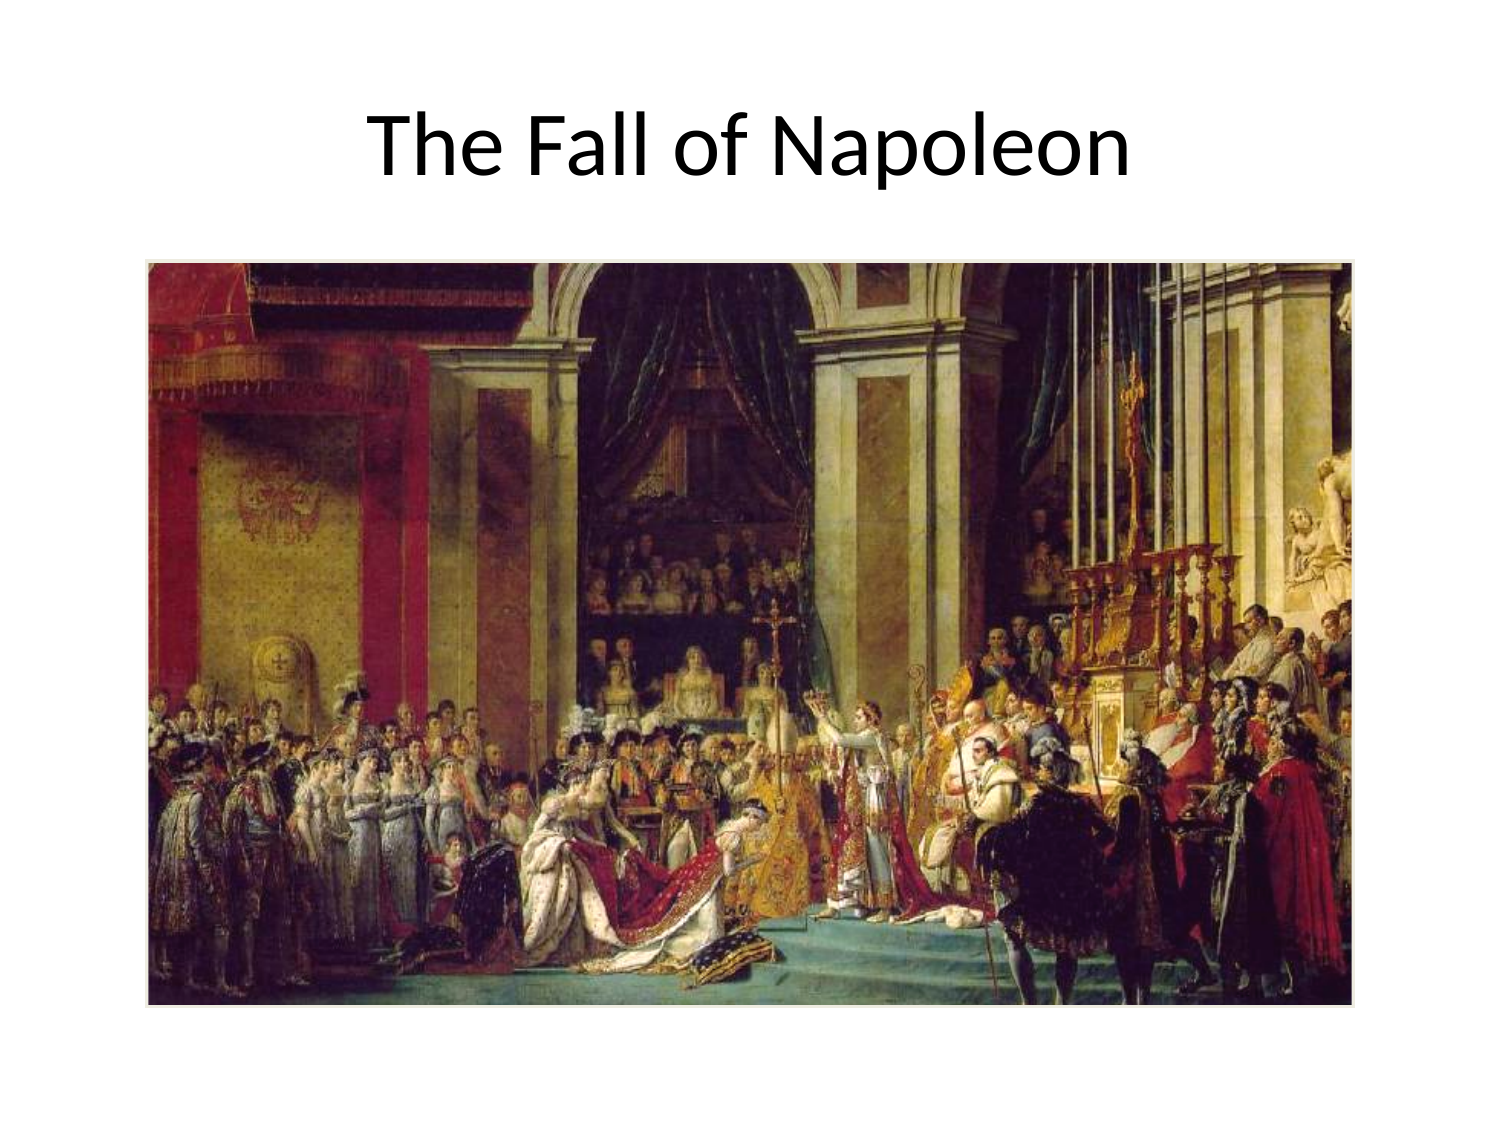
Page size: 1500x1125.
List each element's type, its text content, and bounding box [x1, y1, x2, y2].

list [148, 262, 1352, 1006]
title The Fall of Napoleon [75, 45, 1425, 233]
